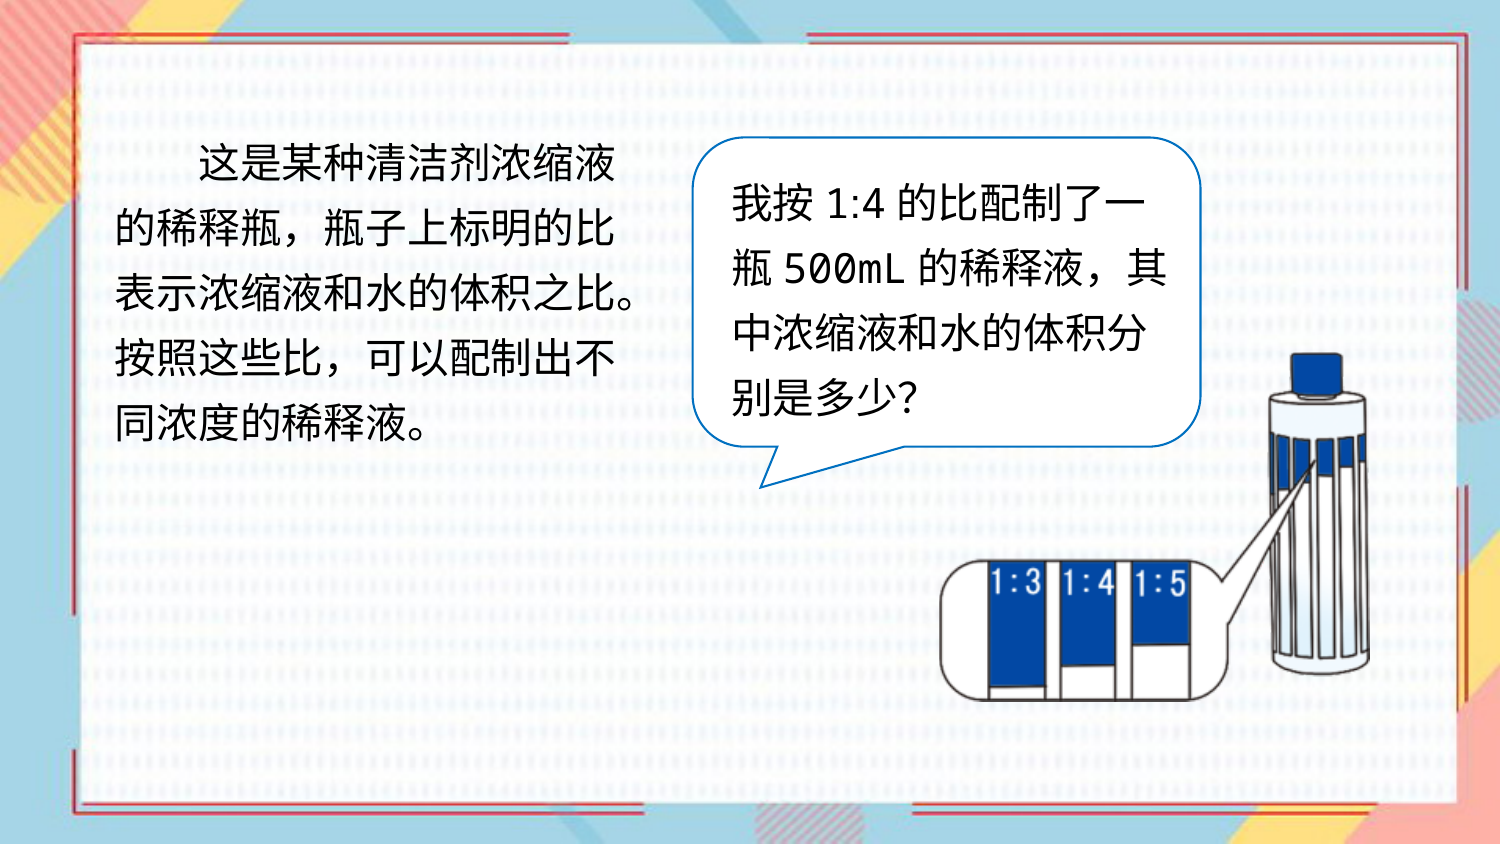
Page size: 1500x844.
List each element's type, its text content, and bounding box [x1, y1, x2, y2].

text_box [692, 137, 1201, 447]
picture [0, 0, 1500, 844]
text_box 这是某种清洁剂浓缩液的稀释瓶，瓶子上标明的比表示浓缩液和水的体积之比。按照这些比，可以配制出不同浓度的稀释液。 [100, 114, 639, 455]
